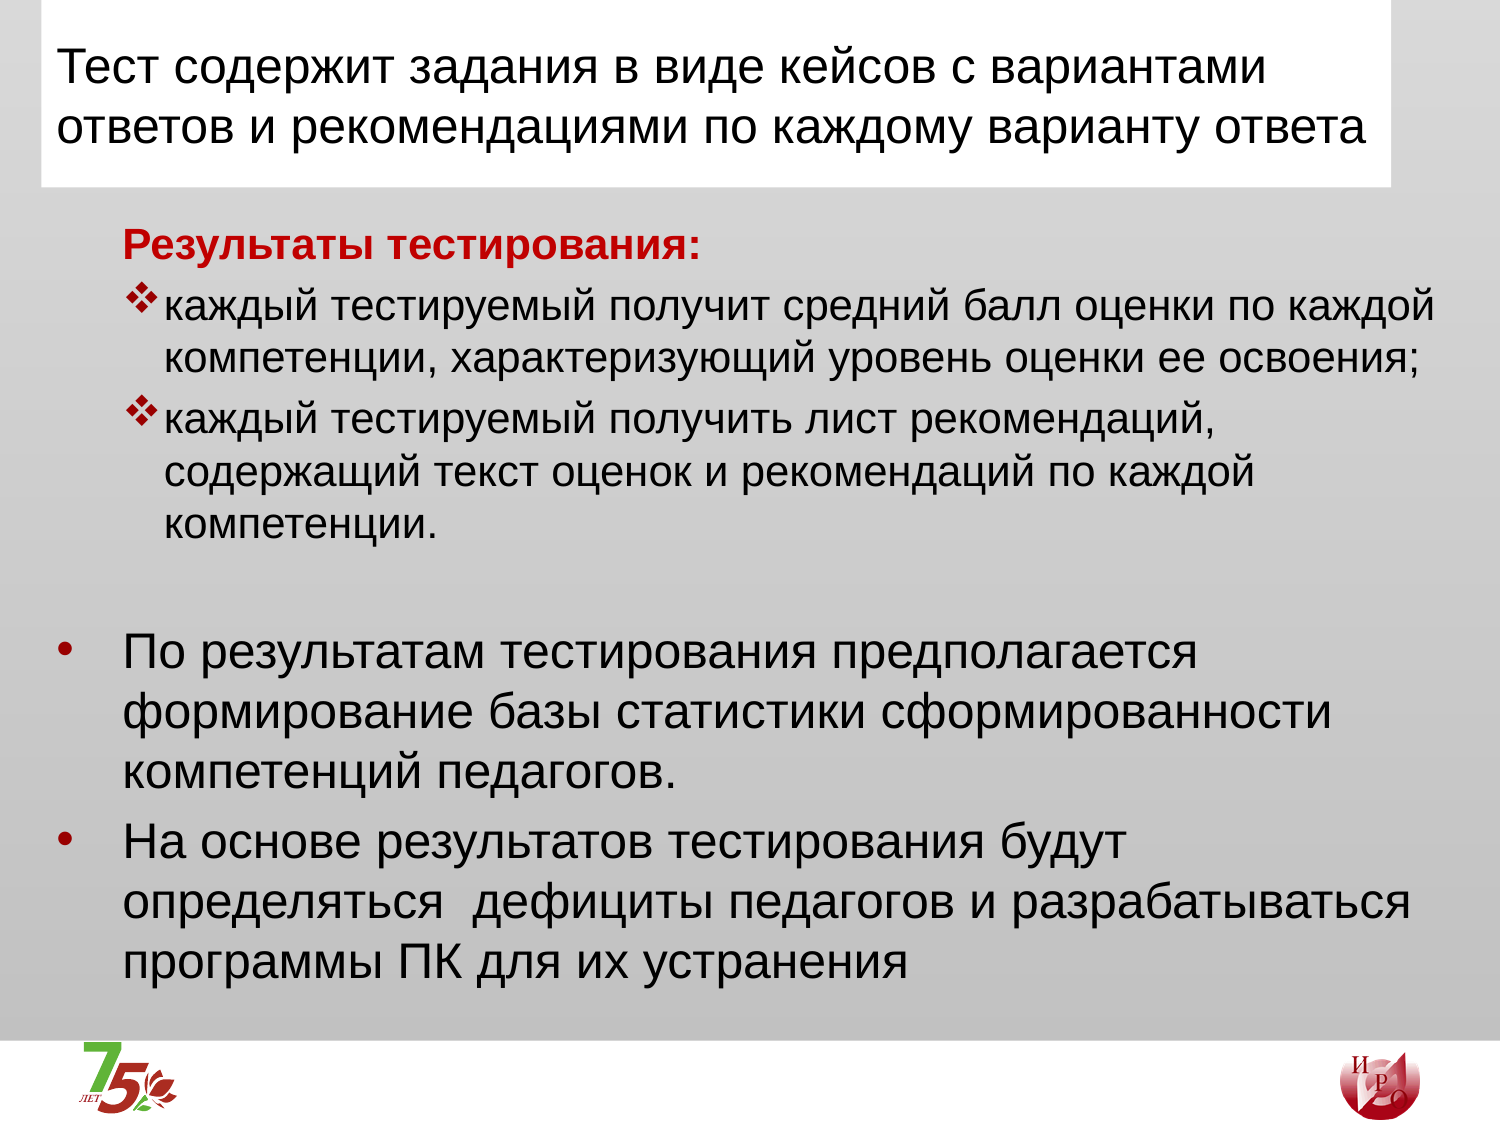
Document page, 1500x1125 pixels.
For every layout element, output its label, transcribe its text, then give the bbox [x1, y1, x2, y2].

title Тест содержит задания в виде кейсов с вариантами ответов и рекомендациями по каждому варианту ответа [41, 0, 1392, 188]
picture [1340, 1059, 1420, 1120]
list Результаты тестирования: каждый тестируемый получит средний балл оценки по каждой компетенции, характеризующий уровень оценки ее освоения; каждый тестируемый получить лист рекомендаций, содержащий текст оценок и рекомендаций по каждой компетенции. По результатам тестирования предполагается формирование базы статистики сформированности компетенций педагогов. На основе результатов тестирования будут определяться дефициты педагогов и разрабатываться программы ПК для их устранения [41, 207, 1459, 1059]
